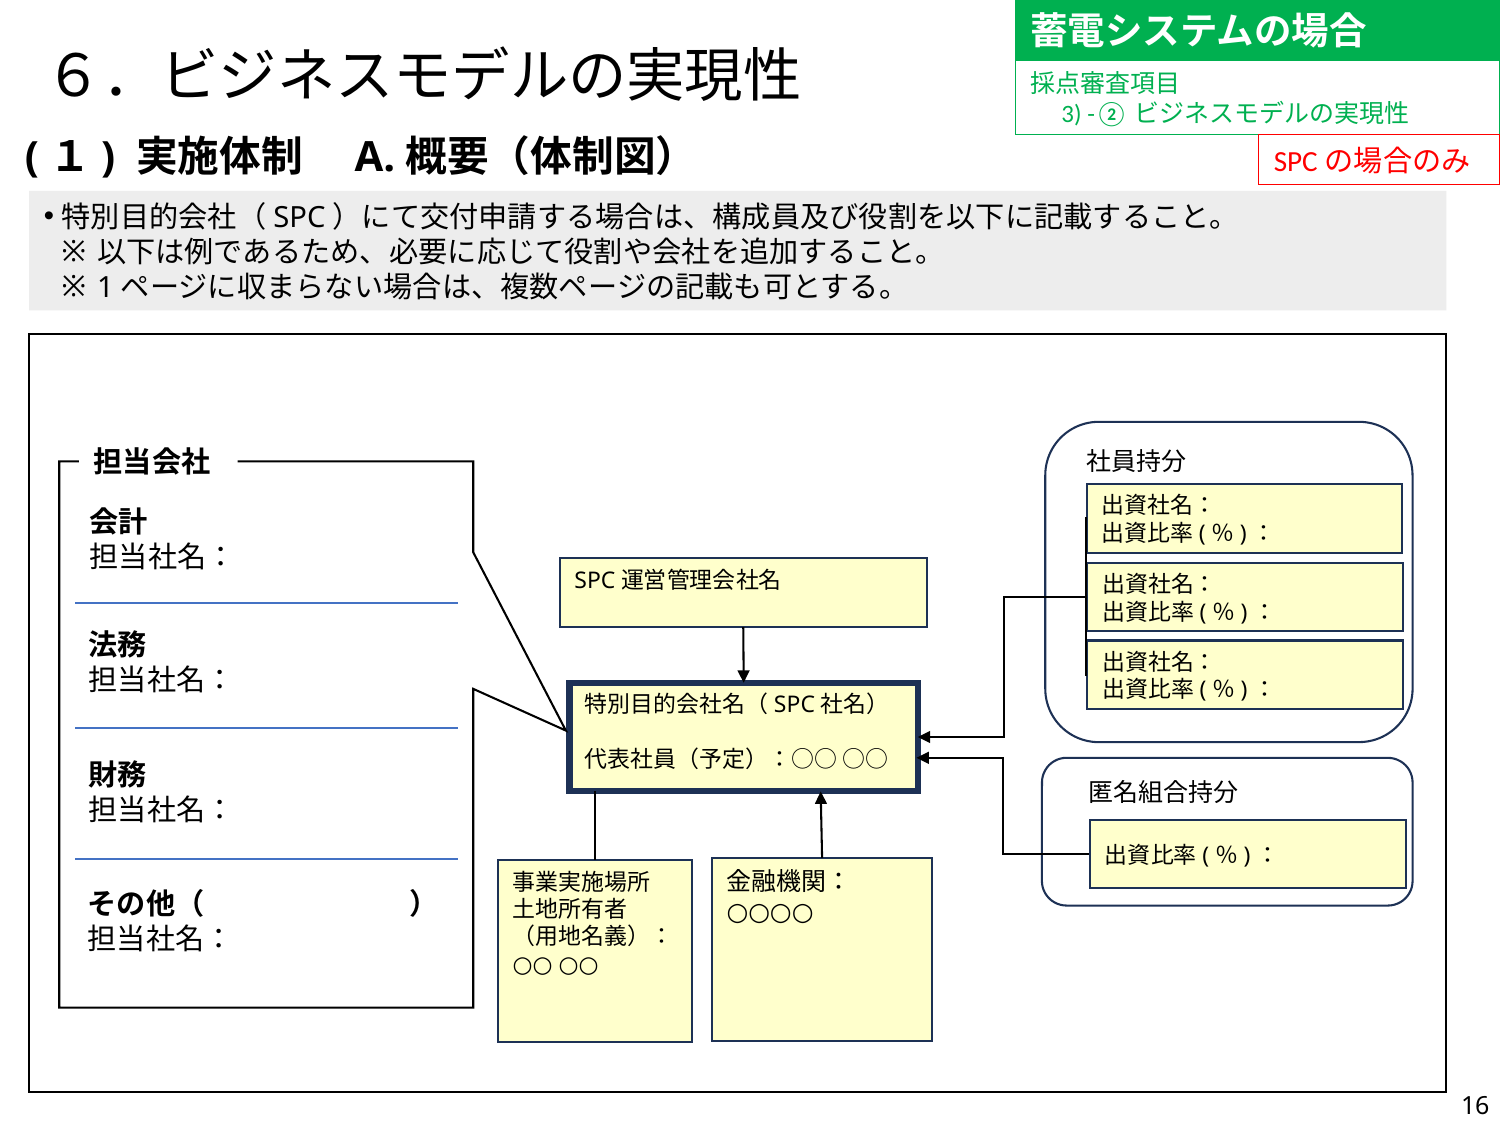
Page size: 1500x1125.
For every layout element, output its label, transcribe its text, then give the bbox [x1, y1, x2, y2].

text_box 社員持分 [1071, 437, 1241, 488]
text_box 出資社名： 出資比率(％)： [1088, 562, 1404, 632]
text_box 蓄電システムの場合 [1015, 0, 1500, 60]
text_box SPC運営管理会社名 [559, 557, 928, 628]
text_box 事業実施場所 土地所有者 （用地名義）： ○○ ○○ [497, 859, 693, 1043]
text_box 出資社名： 出資比率(％)： [1086, 483, 1403, 554]
text_box [28, 333, 1447, 1093]
title ６．ビジネスモデルの実現性 [29, 33, 1015, 122]
text_box [1044, 420, 1414, 744]
text_box 特別目的会社（SPC）にて交付申請する場合は、構成員及び役割を以下に記載すること。 以下は例であるため、必要に応じて役割や会社を追加すること。 1ページに収まらない場合は、複数ページの記載も可とする。 [29, 190, 1447, 311]
text_box [1040, 756, 1414, 907]
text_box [917, 596, 1087, 738]
text_box (１) 実施体制 A.概要（体制図） [10, 122, 713, 187]
text_box [58, 460, 569, 1009]
text_box 出資社名： 出資比率(％)： [1087, 639, 1404, 710]
text_box 担当会社 [79, 436, 238, 485]
text_box 特別目的会社名（SPC社名） 代表社員（予定）：○○ ○○ [569, 682, 919, 792]
text_box 採点審査項目 3) -②ビジネスモデルの実現性 [1015, 60, 1500, 135]
text_box 金融機関： ○○○○ [711, 857, 933, 1042]
text_box 出資比率(％)： [1089, 819, 1407, 889]
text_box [916, 757, 1091, 854]
text_box SPCの場合のみ [1258, 134, 1500, 185]
